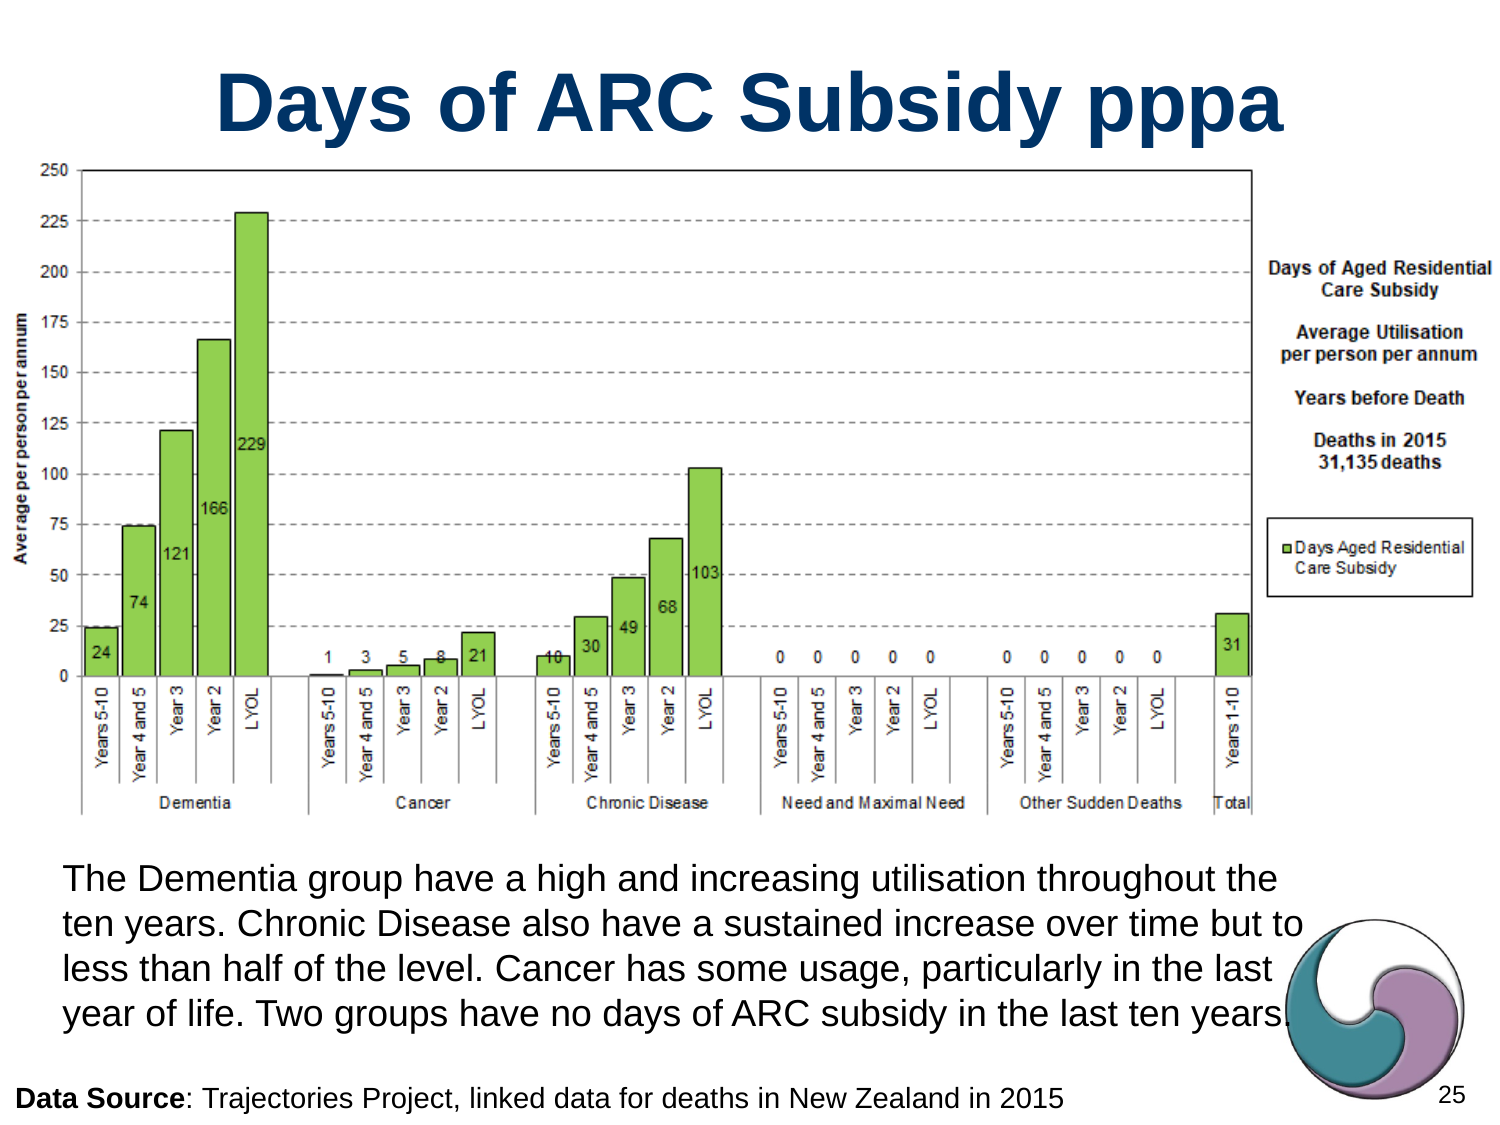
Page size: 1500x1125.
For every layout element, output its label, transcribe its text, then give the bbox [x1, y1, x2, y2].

list The Dementia group have a high and increasing utilisation throughout the ten years. Chronic Disease also have a sustained increase over time but to less than half of the level. Cancer has some usage, particularly in the last year of life. Two groups have no days of ARC subsidy in the last ten years. [47, 854, 1344, 897]
picture [1281, 916, 1468, 1101]
title Days of ARC Subsidy pppa [0, 12, 1500, 148]
picture [0, 148, 1500, 845]
list Data Source: Trajectories Project, linked data for deaths in New Zealand in 2015 [0, 1071, 1188, 1123]
